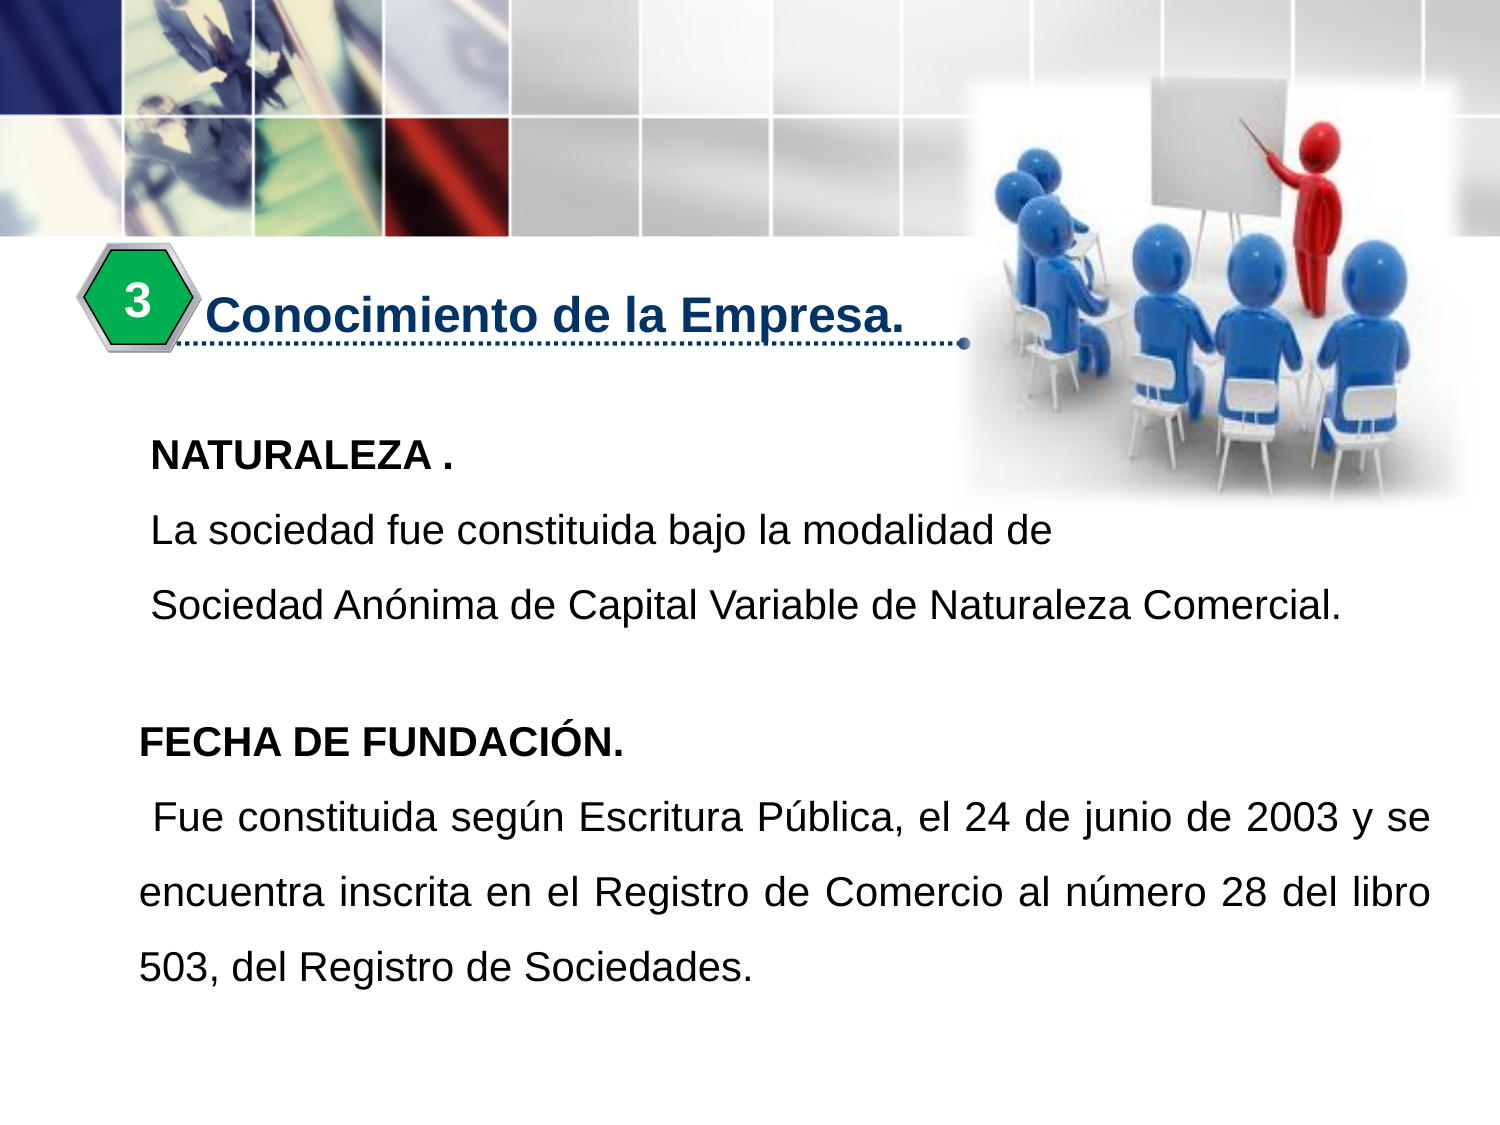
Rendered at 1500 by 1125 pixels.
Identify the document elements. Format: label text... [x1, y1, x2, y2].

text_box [76, 243, 944, 353]
text_box FECHA DE FUNDACIÓN. Fue constituida según Escritura Pública, el 24 de junio de 2003 y se encuentra inscrita en el Registro de Comercio al número 28 del libro 503, del Registro de Sociedades. [123, 681, 1447, 997]
picture [0, 0, 1500, 513]
text_box NATURALEZA . La sociedad fue constituida bajo la modalidad de Sociedad Anónima de Capital Variable de Naturaleza Comercial. [135, 395, 1500, 635]
